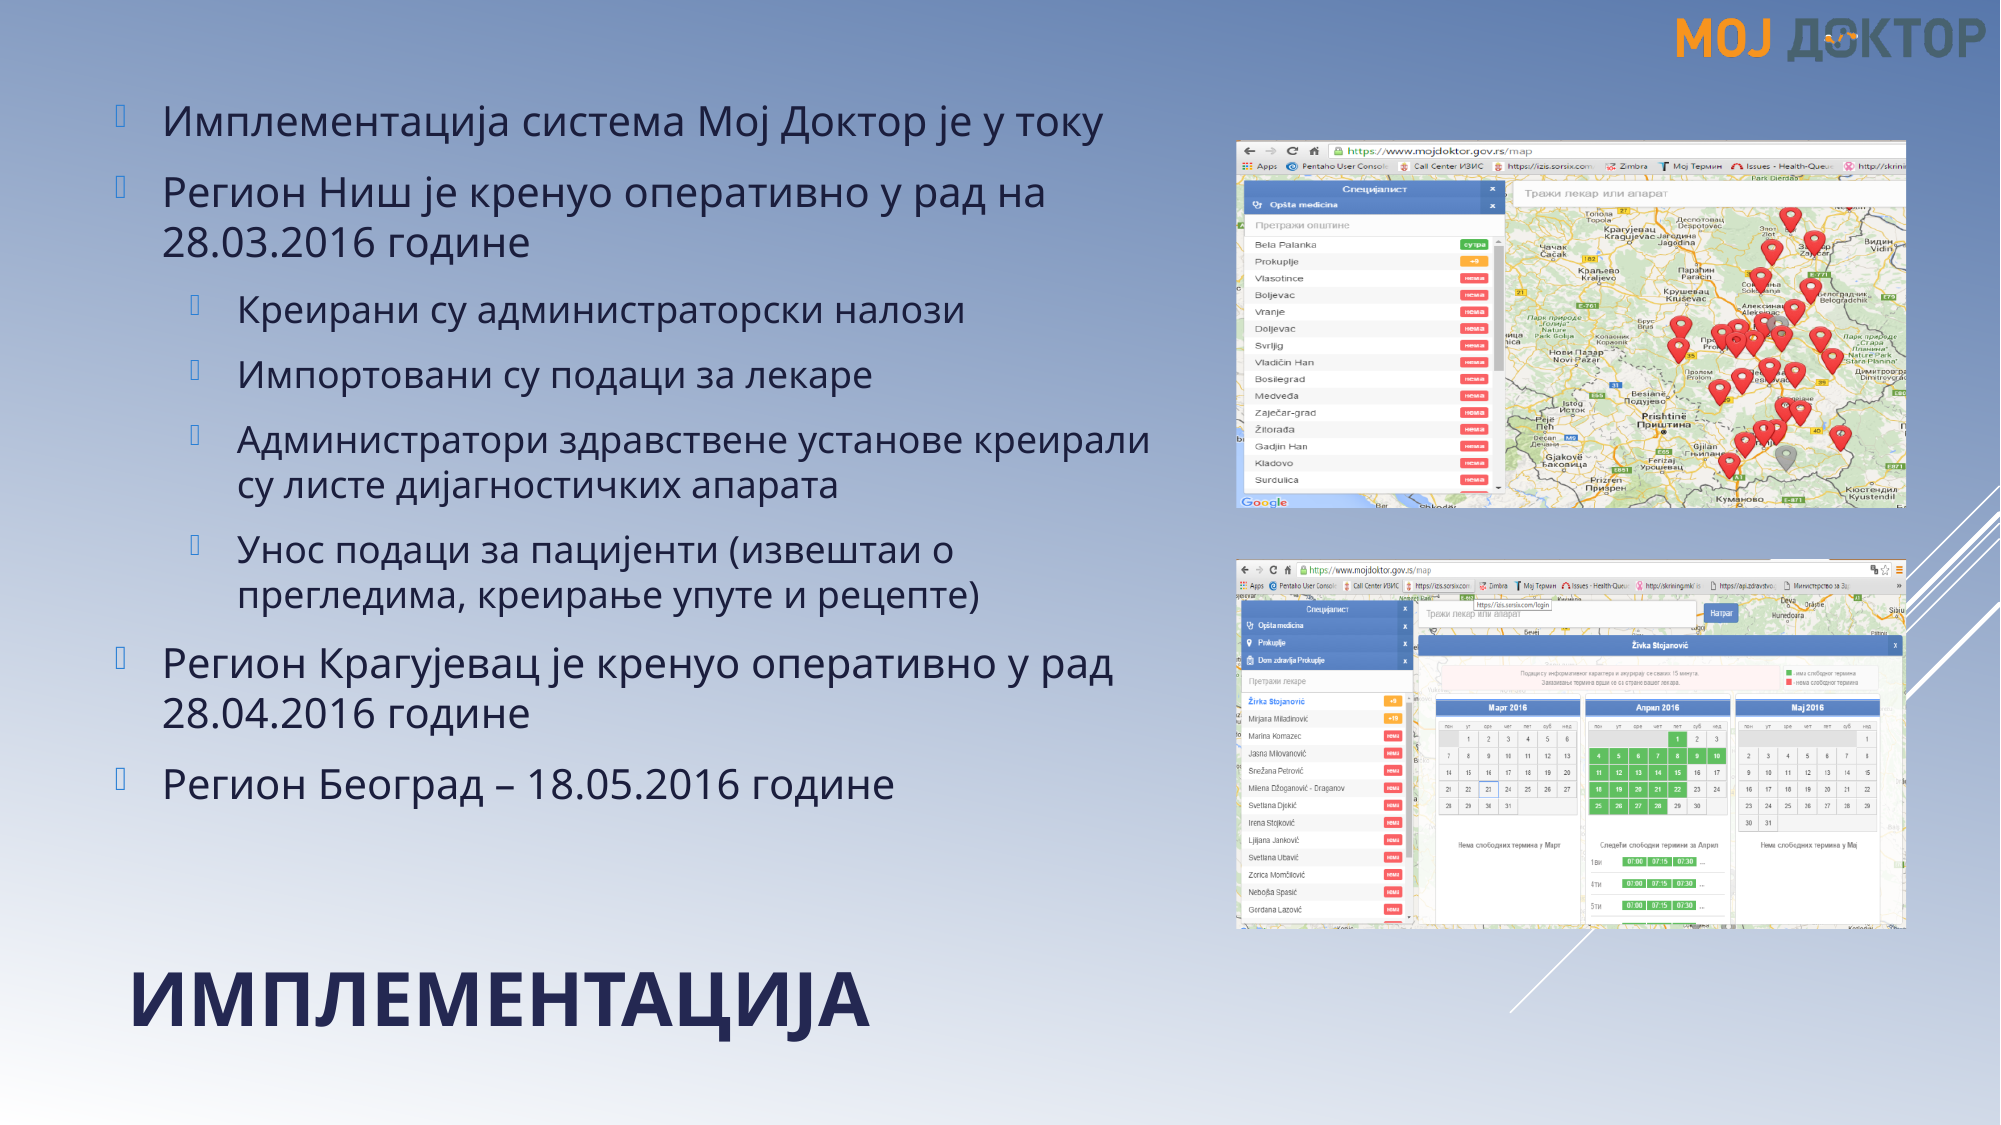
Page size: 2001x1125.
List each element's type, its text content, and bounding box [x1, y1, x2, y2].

picture [1236, 140, 1907, 508]
picture [1656, 0, 2000, 78]
picture [1236, 559, 1907, 930]
title Имплементација [112, 872, 1513, 1120]
list Имплементација система Мој Доктор је у току Регион Ниш је кренуо оперативно у рад на 28.03.2016 године Креирани су администраторски налози Импортовани су подаци за лекаре Администратори здравствене установе креирали су листе дијагностичких апарата Унос подаци за пацијенти (извештаи о прегледима, креирање упуте и рецепте) Регион Крагујевац је кренуо оперативно у рад 28.04.2016 године Регион Београд – 18.05.2016 године [99, 79, 1200, 823]
